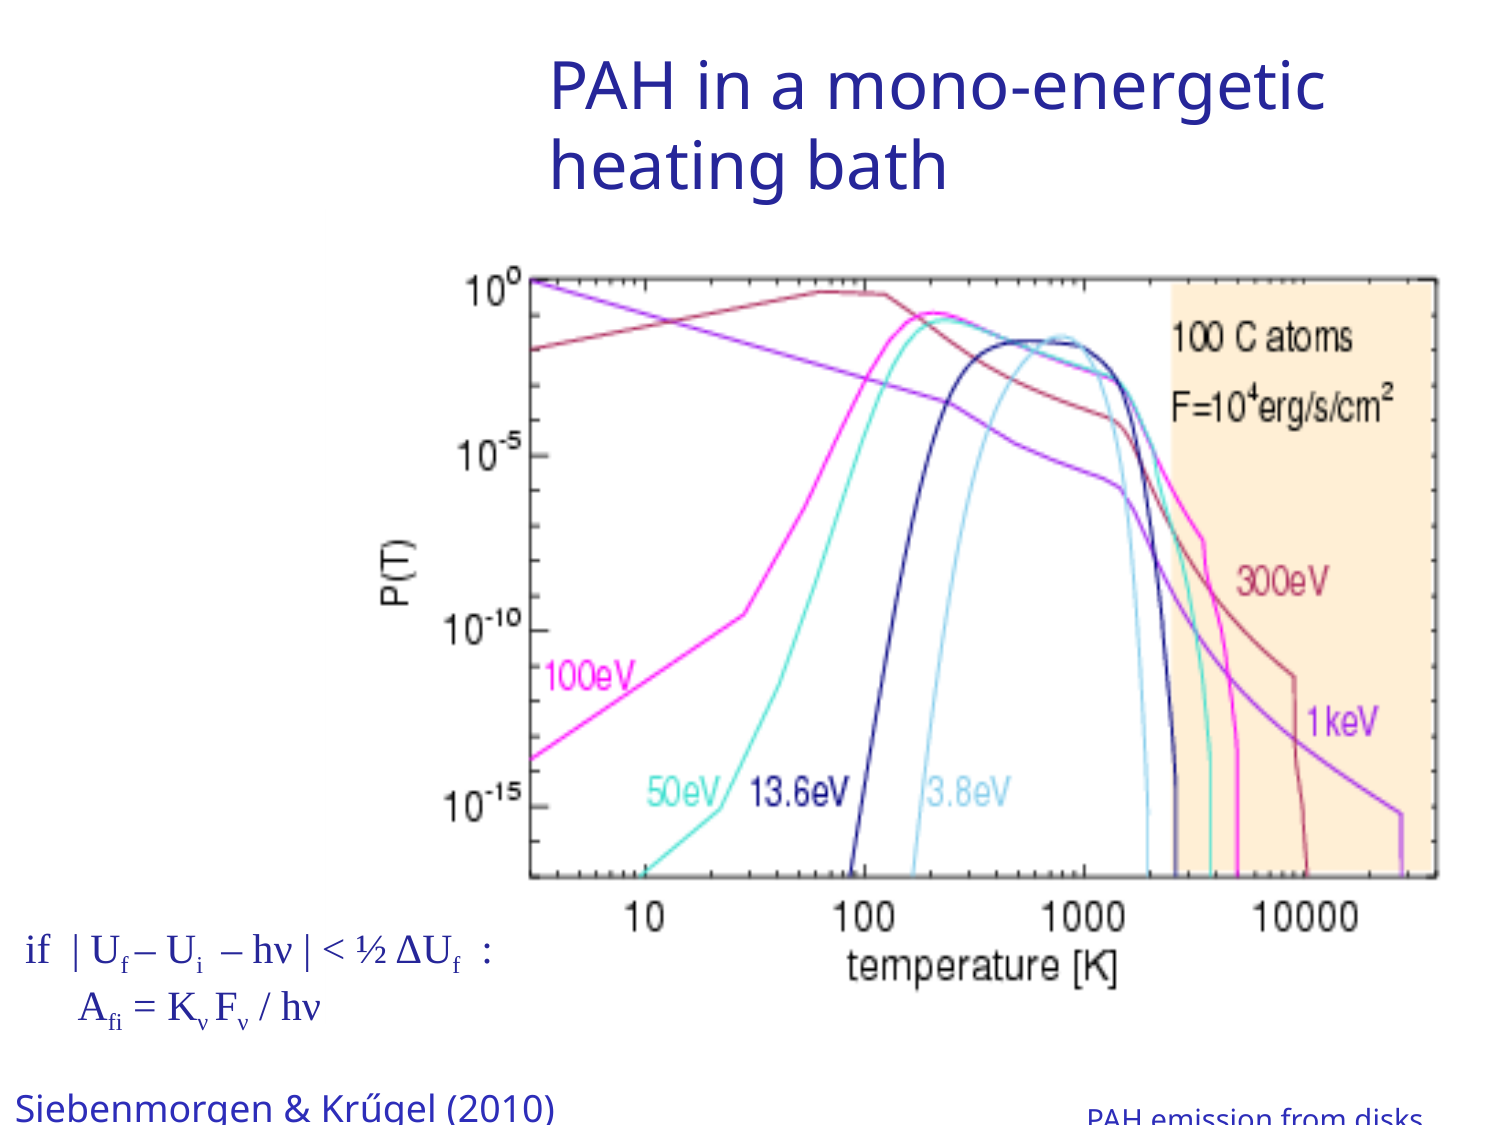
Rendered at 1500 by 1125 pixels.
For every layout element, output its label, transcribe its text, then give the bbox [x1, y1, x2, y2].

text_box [472, 42, 1412, 205]
picture [324, 209, 1499, 1024]
text_box Siebenmorgen & Krűgel (2010) [0, 1062, 1500, 1125]
text_box PAH emission from disks [1004, 1082, 1500, 1125]
text_box if | Uf – Ui – hν | < ½ ΔUf : Afi = Kν Fν / hν [0, 913, 633, 1044]
